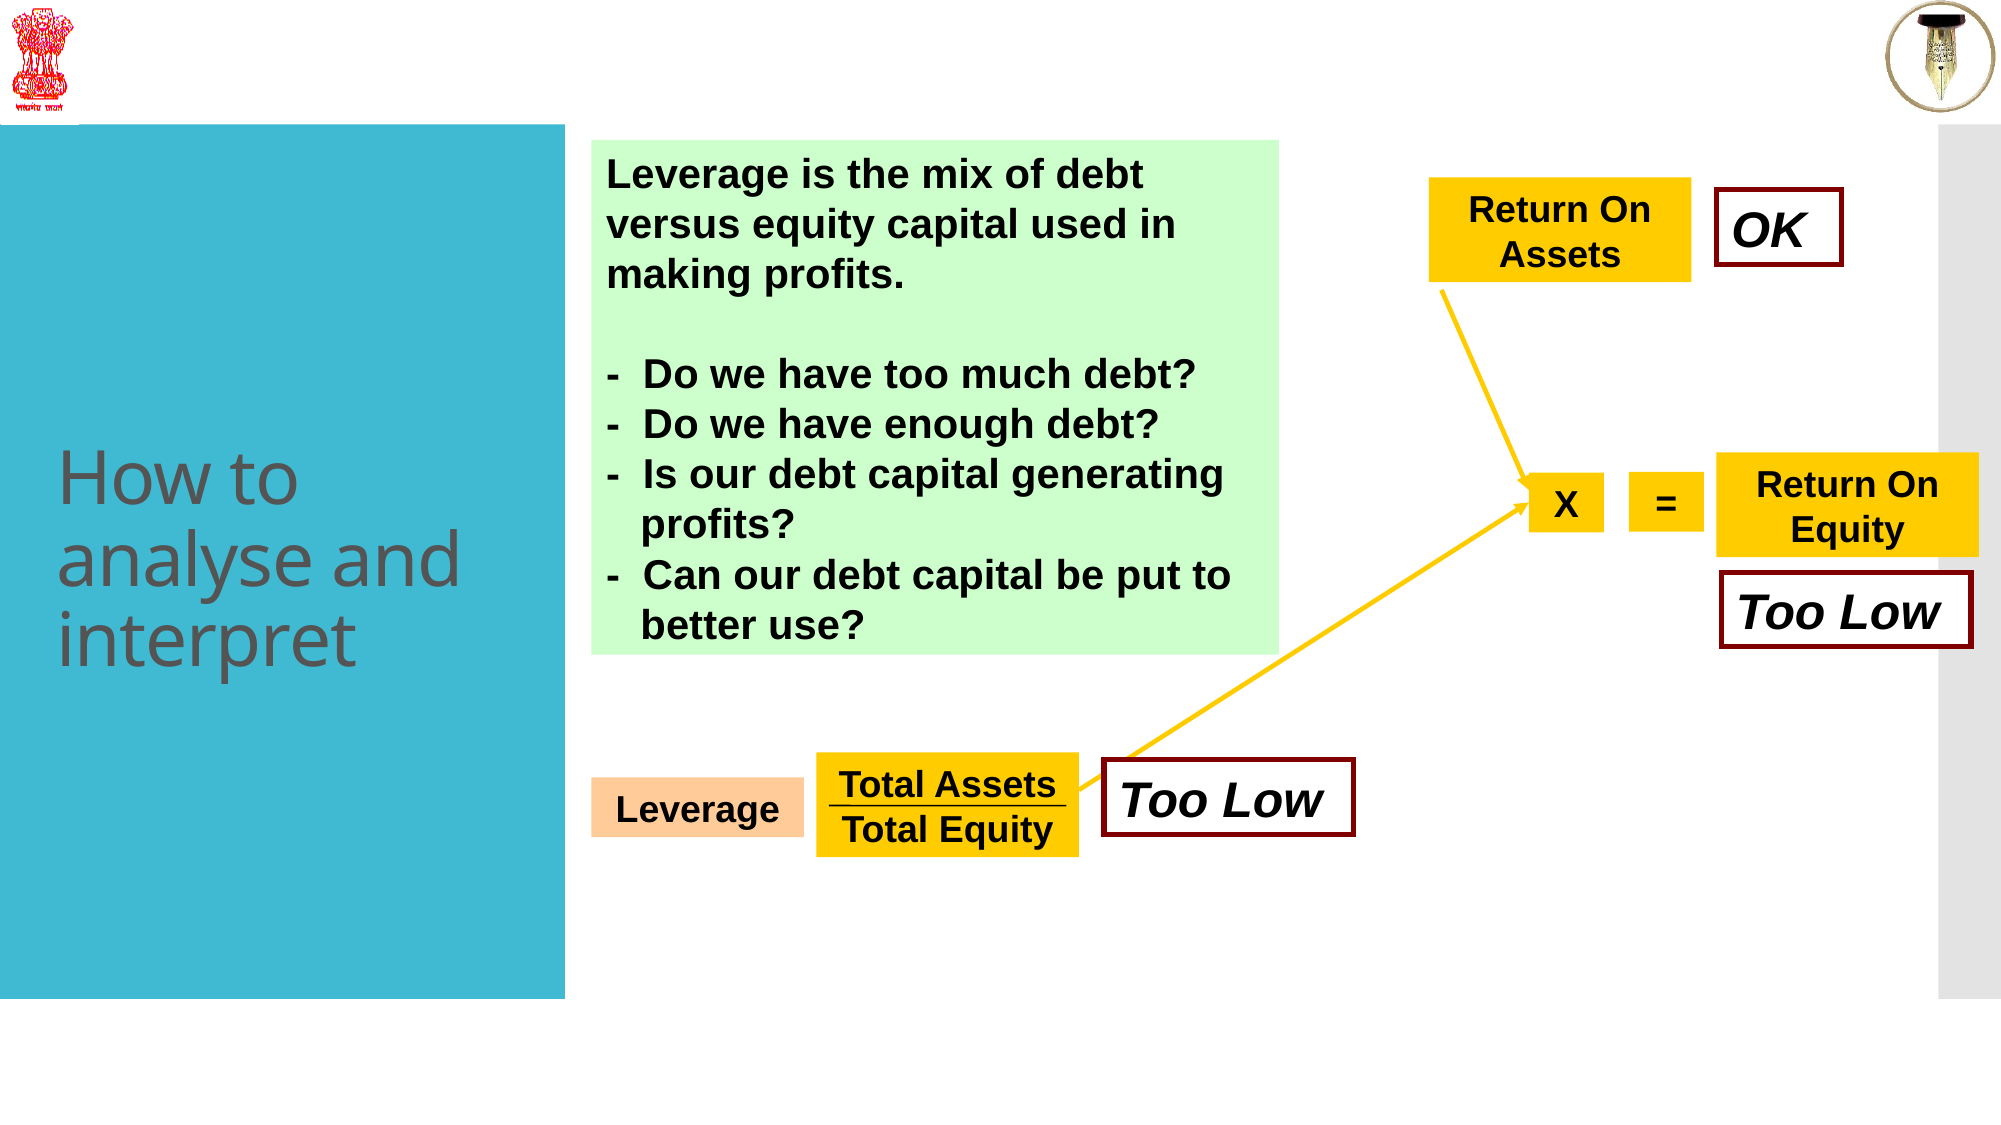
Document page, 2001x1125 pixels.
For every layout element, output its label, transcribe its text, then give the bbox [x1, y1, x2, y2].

text_box [1127, 502, 1529, 759]
title How to analyse and interpret [41, 184, 525, 940]
text_box OK [1716, 189, 1842, 265]
text_box Return On Assets [1428, 177, 1692, 283]
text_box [0, 0, 79, 125]
text_box Too Low [1721, 572, 1972, 647]
text_box Too Low [1103, 759, 1354, 835]
text_box [1441, 289, 1530, 490]
text_box Total Assets Total Equity [816, 752, 1079, 858]
text_box Leverage is the mix of debt versus equity capital used in making profits. - Do we have too much debt? - Do we have enough debt? - Is our debt capital generating profits? - Can our debt capital be put to better use? [591, 139, 1279, 655]
picture [1884, 0, 1996, 113]
text_box = [1628, 471, 1704, 532]
text_box X [1528, 472, 1604, 533]
text_box Return On Equity [1716, 452, 1979, 558]
text_box Leverage [591, 777, 804, 838]
